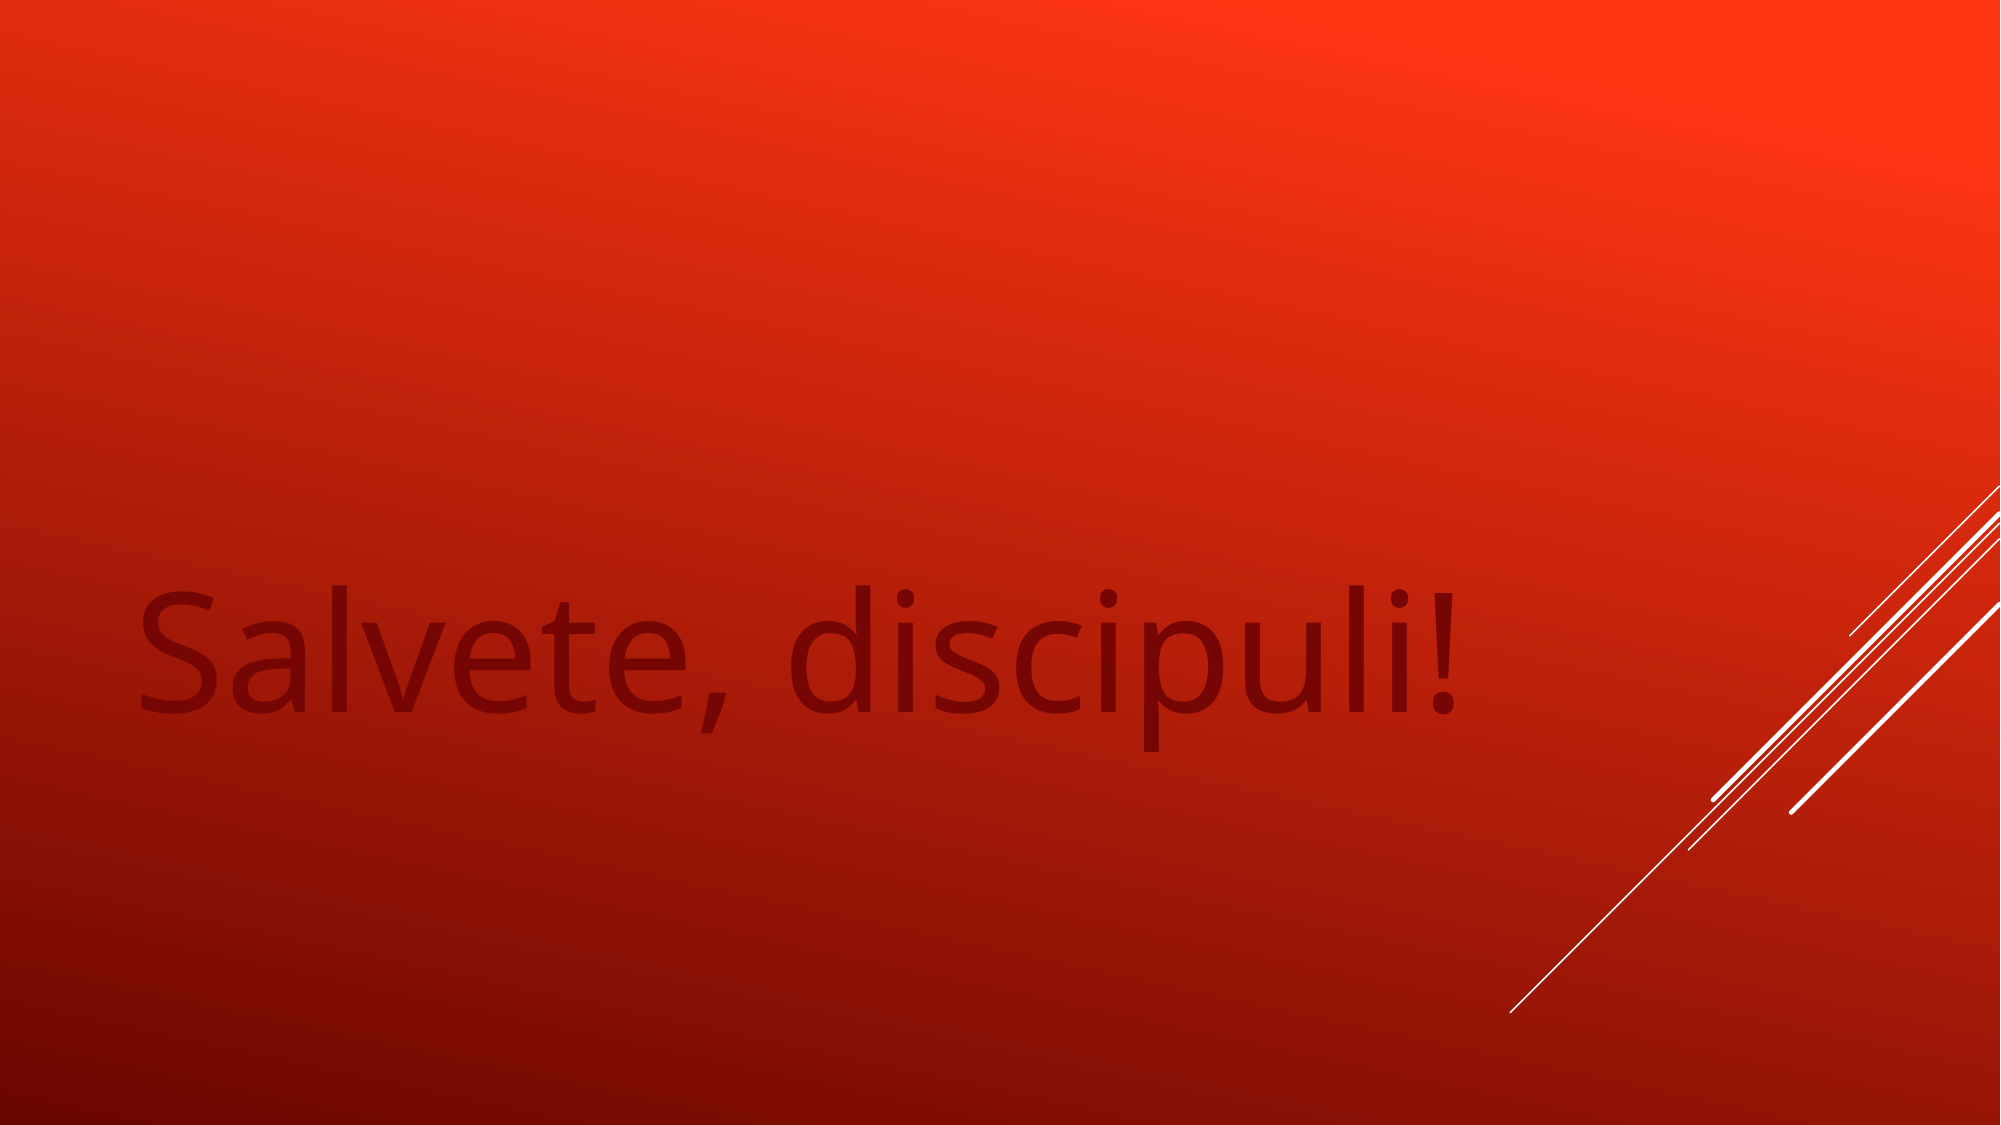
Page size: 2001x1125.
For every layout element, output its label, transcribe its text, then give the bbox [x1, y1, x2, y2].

list Salvete, discipuli! [111, 470, 1668, 822]
